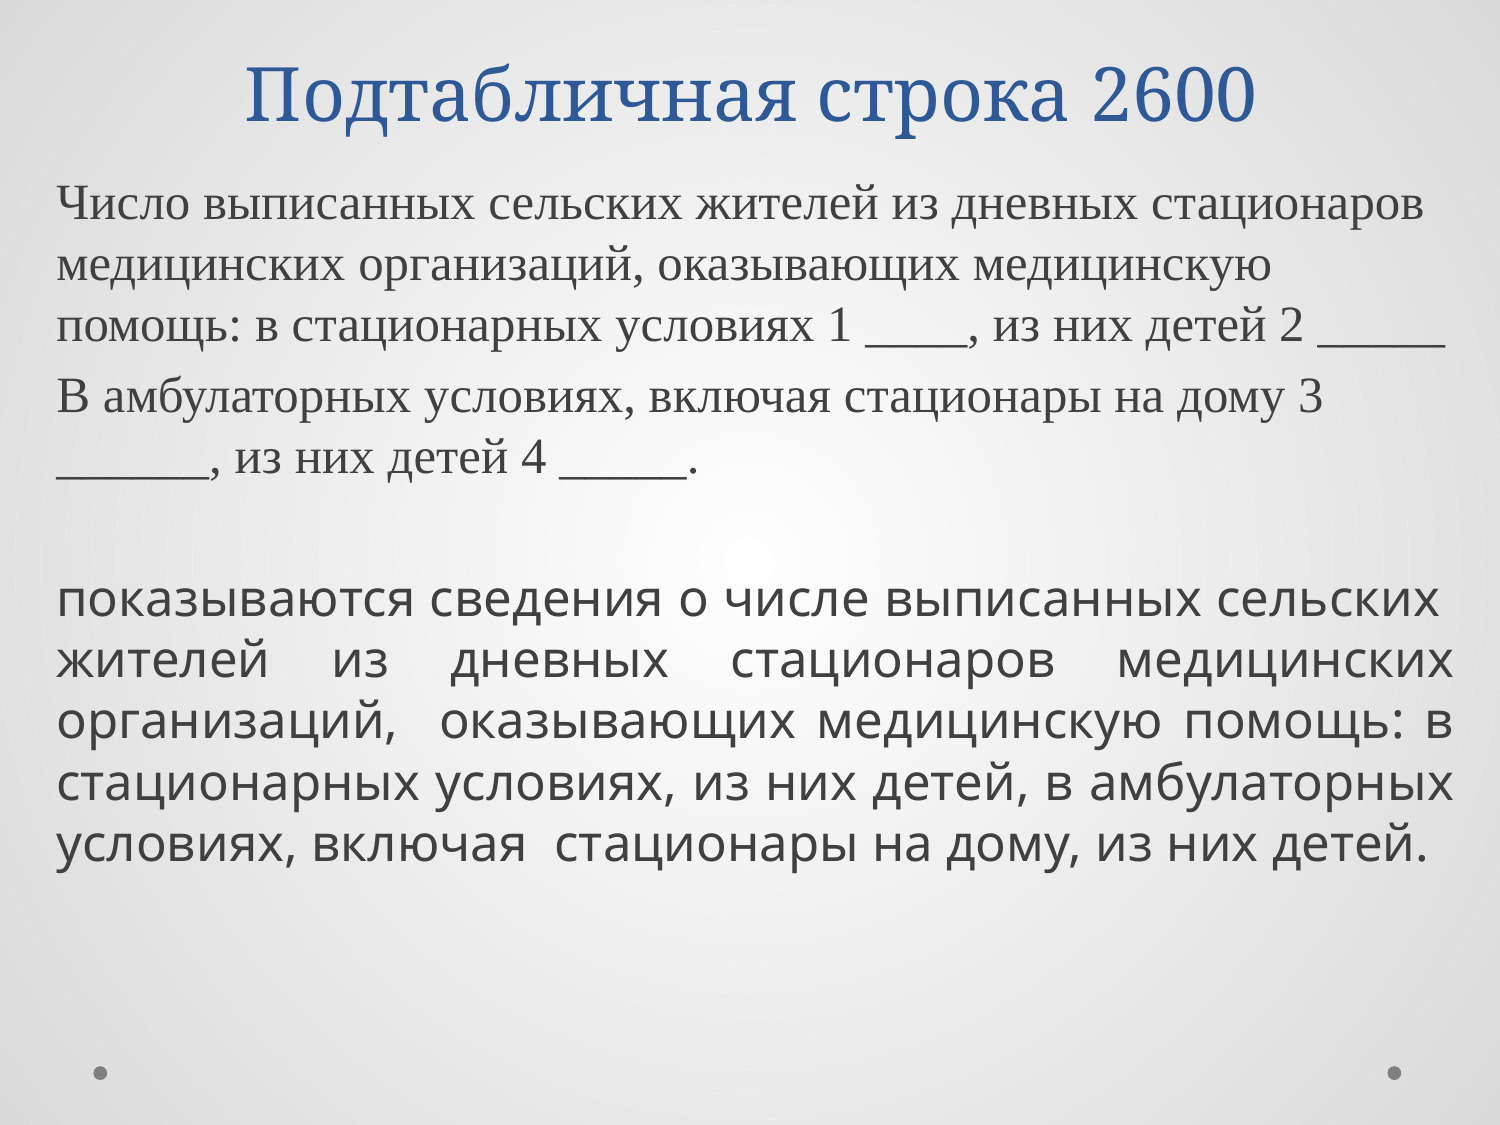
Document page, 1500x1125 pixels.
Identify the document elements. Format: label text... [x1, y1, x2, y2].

list Число выписанных сельских жителей из дневных стационаров медицинских организаций, оказывающих медицинскую помощь: в стационарных условиях 1 ____, из них детей 2 _____ В амбулаторных условиях, включая стационары на дому 3 ______, из них детей 4 _____. показываются сведения о числе выписанных сельских жителей из дневных стационаров медицинских организаций, оказывающих медицинскую помощь: в стационарных условиях, из них детей, в амбулаторных условиях, включая стационары на дому, из них детей. [41, 160, 1471, 1005]
title Подтабличная строка 2600 [76, 30, 1427, 145]
